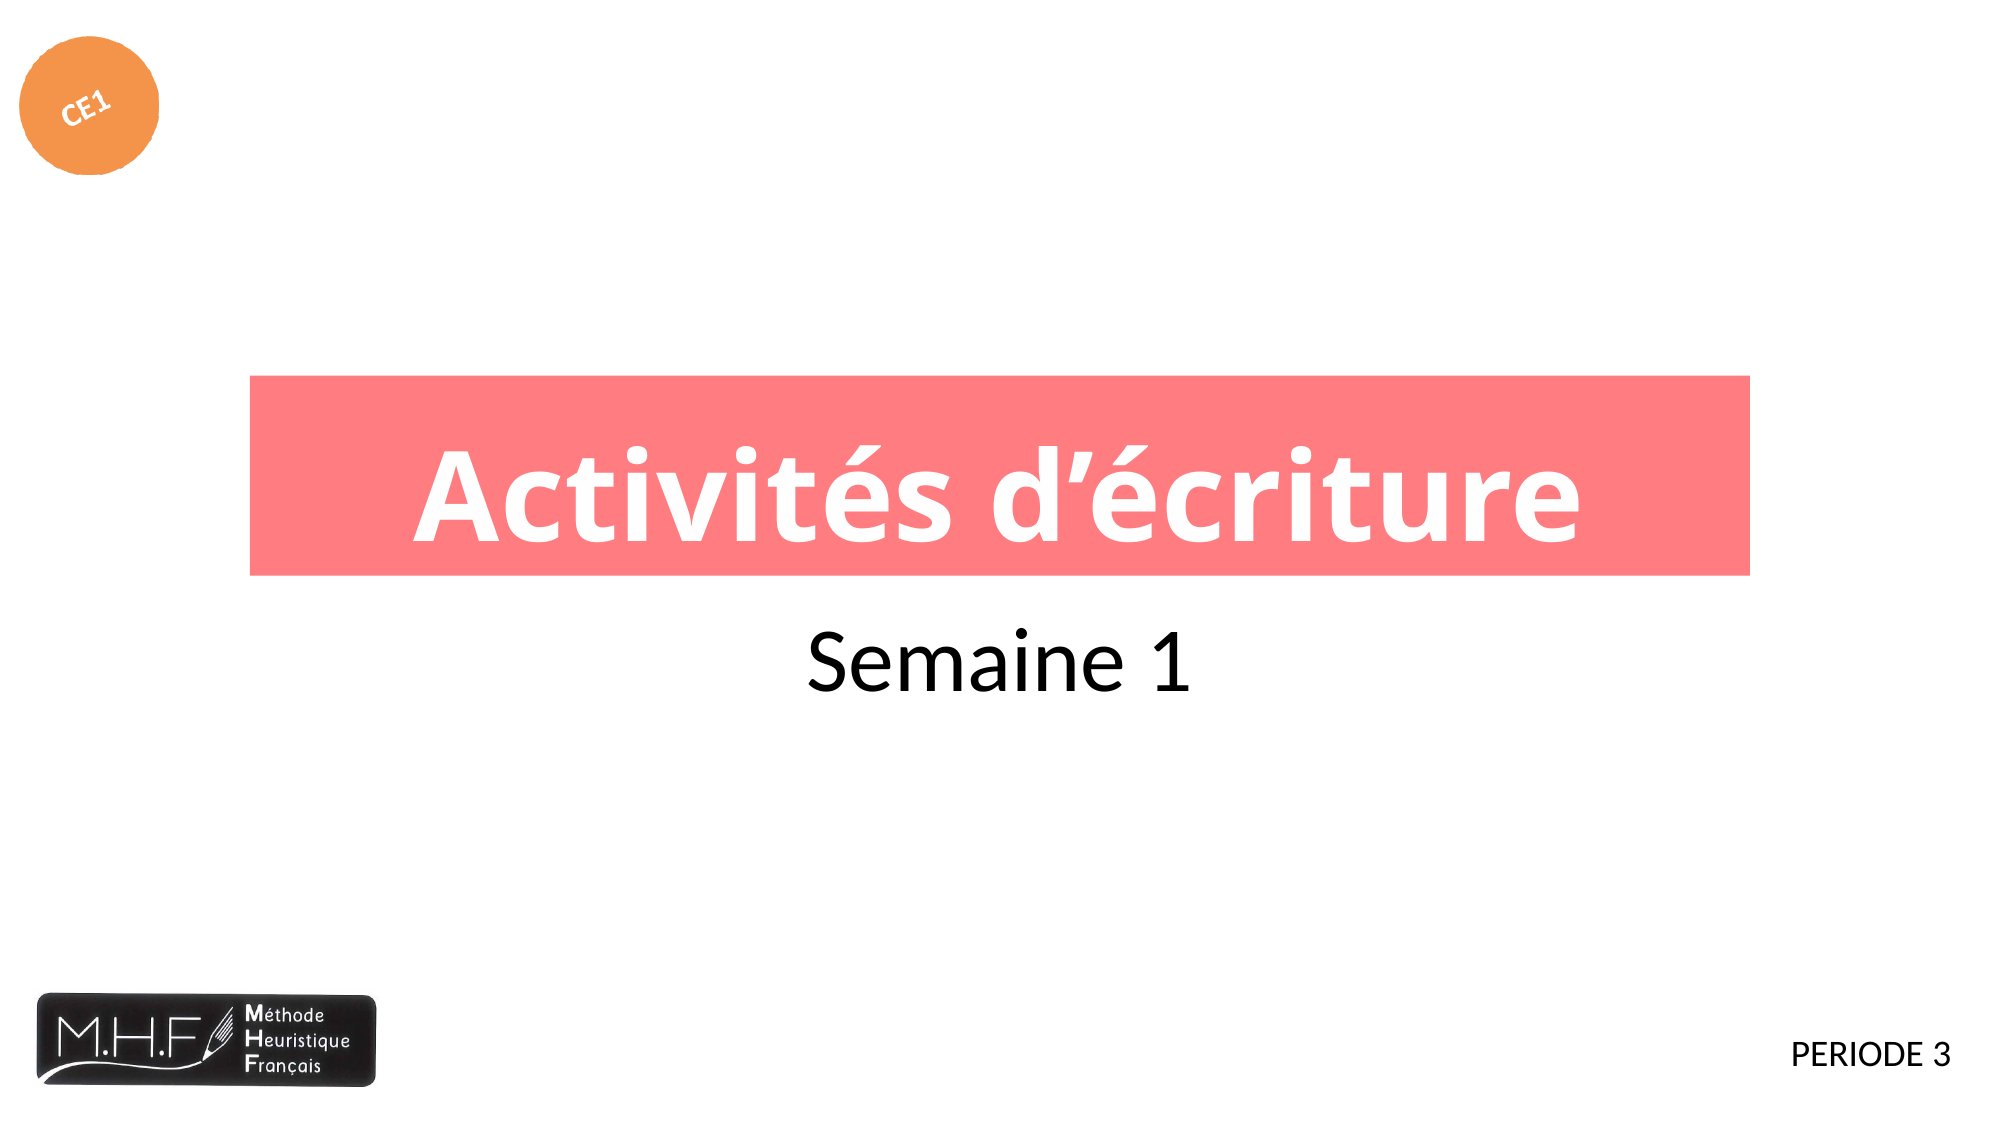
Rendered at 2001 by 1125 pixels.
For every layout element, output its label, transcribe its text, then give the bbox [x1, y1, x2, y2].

text_box PERIODE 3 [1362, 1021, 1967, 1082]
title Activités d’écriture [249, 375, 1750, 576]
subtitle Semaine 1 [249, 604, 1750, 877]
picture [19, 36, 159, 175]
picture [33, 990, 379, 1089]
